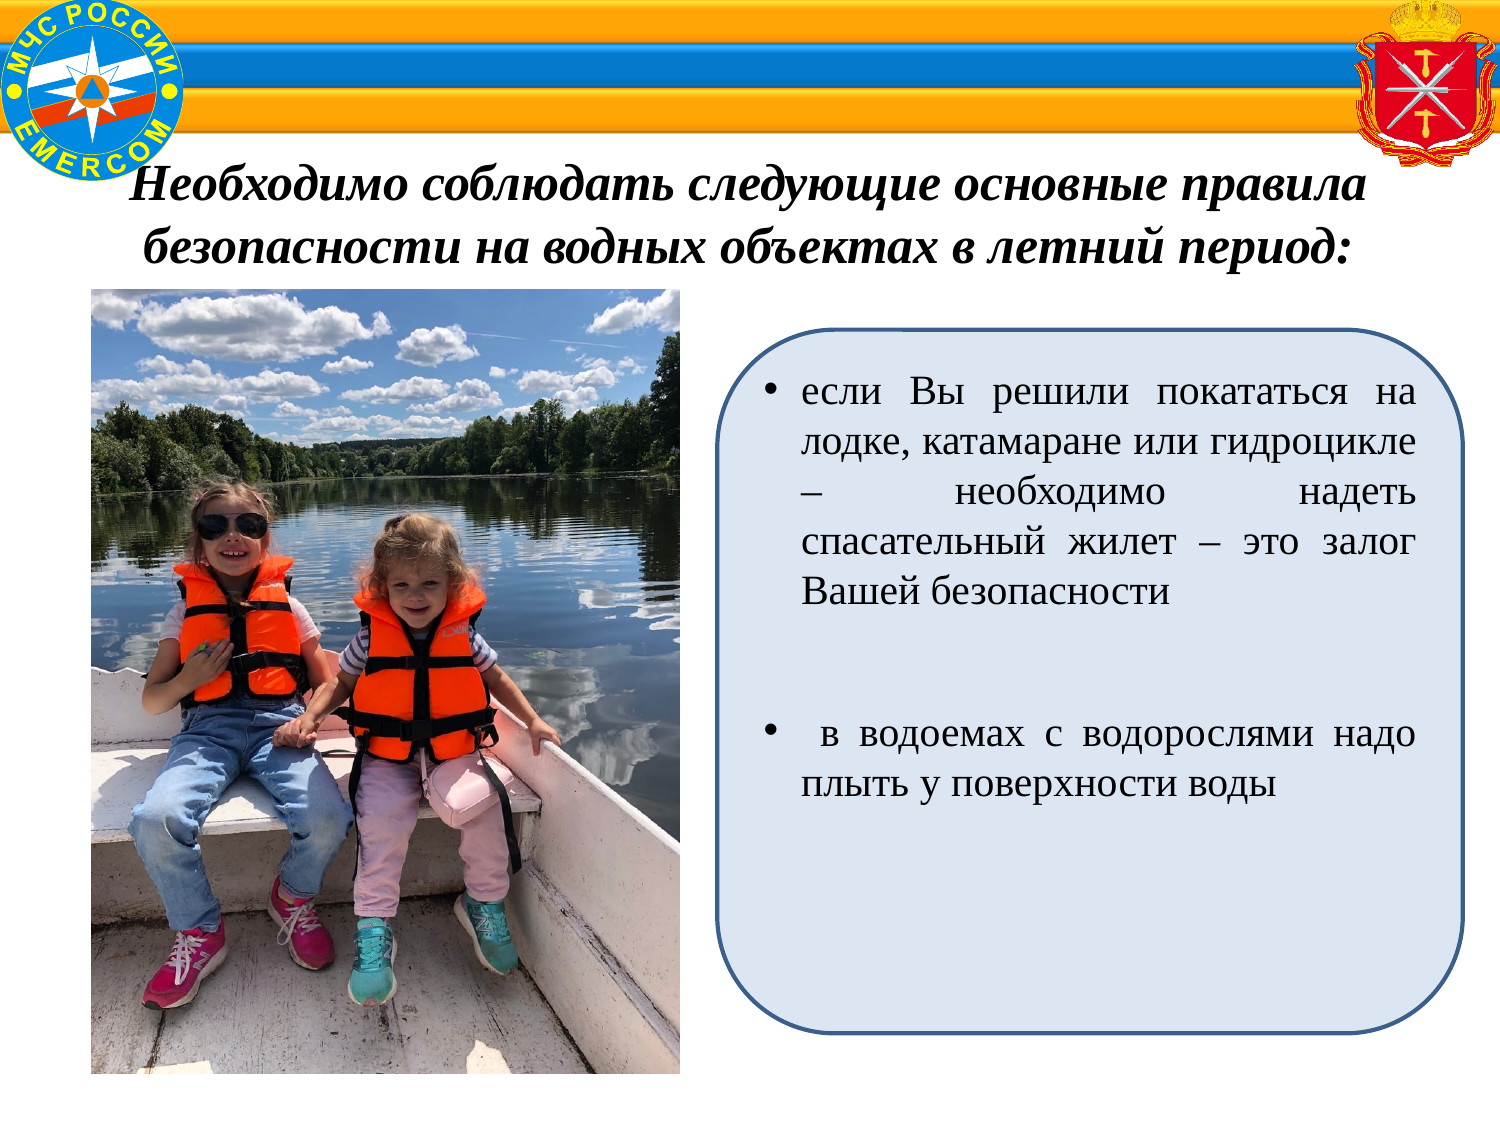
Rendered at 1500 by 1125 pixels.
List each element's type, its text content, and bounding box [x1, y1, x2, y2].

picture [0, 0, 1500, 181]
text_box [758, 1008, 1422, 1036]
text_box Необходимо соблюдать следующие основные правила безопасности на водных объектах в летний период: [23, 143, 1474, 282]
list если Вы решили покататься на лодке, катамаране или гидроцикле – необходимо надеть спасательный жилет – это залог Вашей безопасности в водоемах с водорослями надо плыть у поверхности воды [748, 355, 1432, 1008]
text_box [1432, 364, 1465, 999]
text_box [758, 327, 1422, 355]
picture [91, 289, 680, 1074]
text_box [715, 364, 748, 999]
